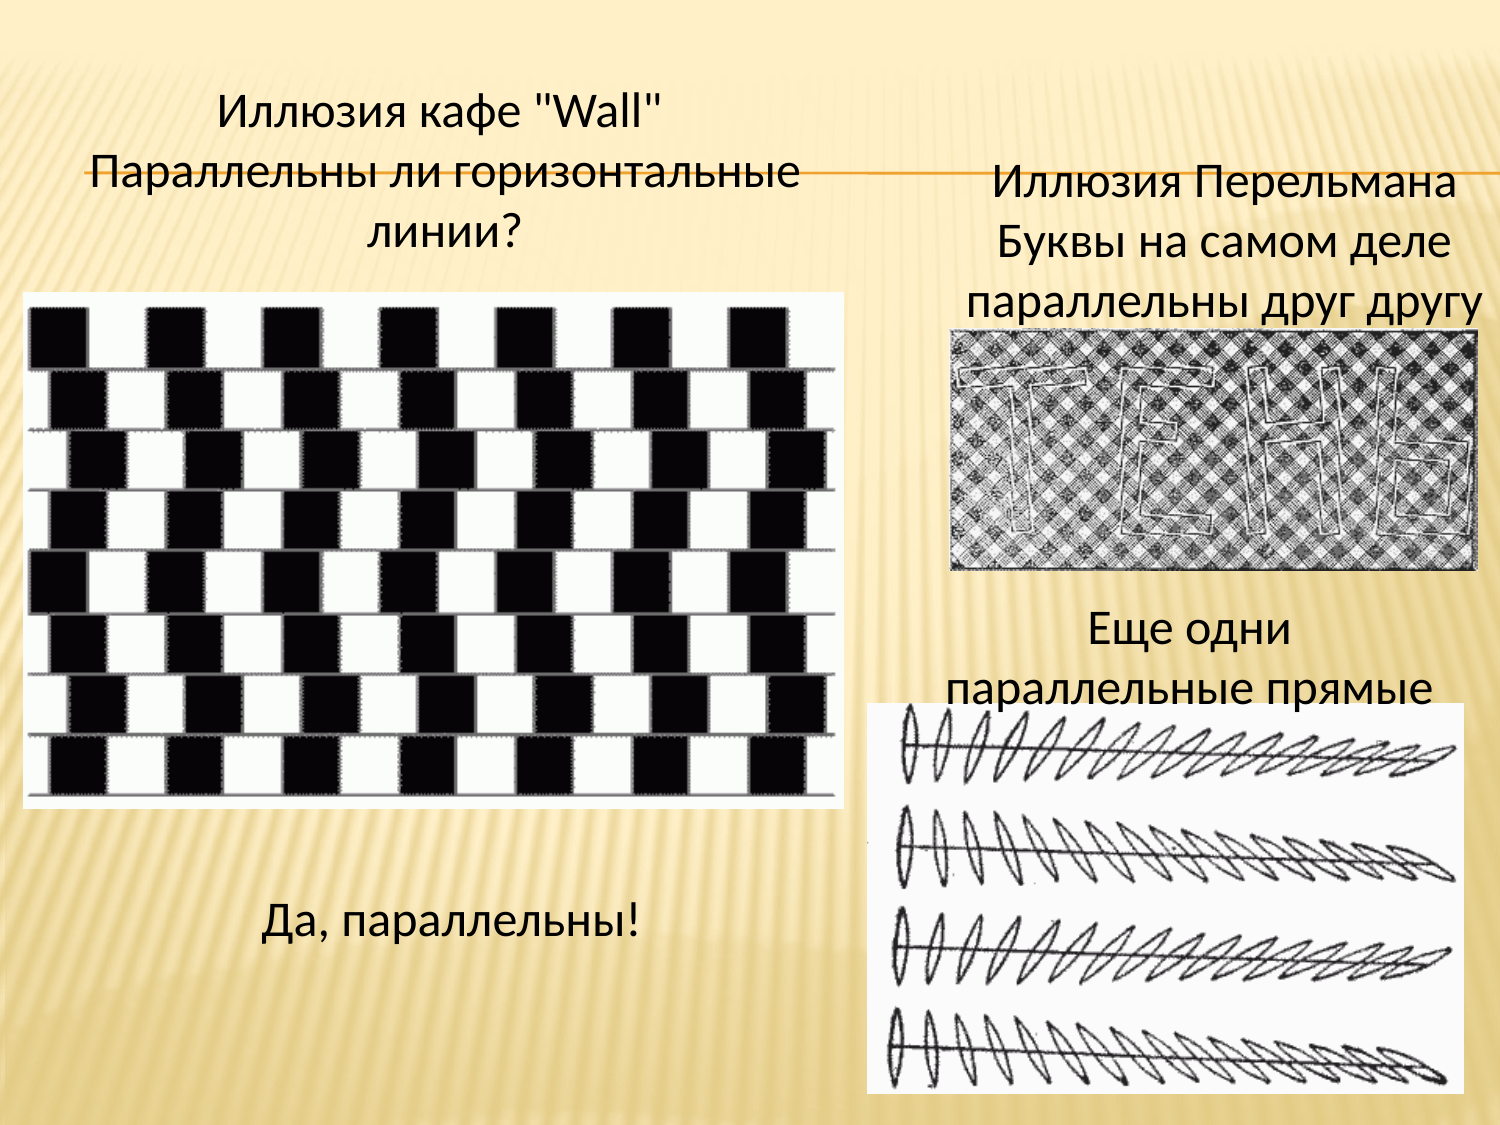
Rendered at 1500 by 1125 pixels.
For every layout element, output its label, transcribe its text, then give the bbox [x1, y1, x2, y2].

picture [948, 327, 1478, 571]
text_box Иллюзия Перельмана Буквы на самом деле параллельны друг другу [949, 140, 1500, 396]
picture [866, 702, 1465, 1095]
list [23, 292, 845, 809]
text_box Да, параллельны! [246, 878, 657, 954]
text_box Иллюзия кафе "Wall" Параллельны ли горизонтальные линии? [70, 70, 821, 290]
text_box Еще одни параллельные прямые [914, 586, 1465, 702]
